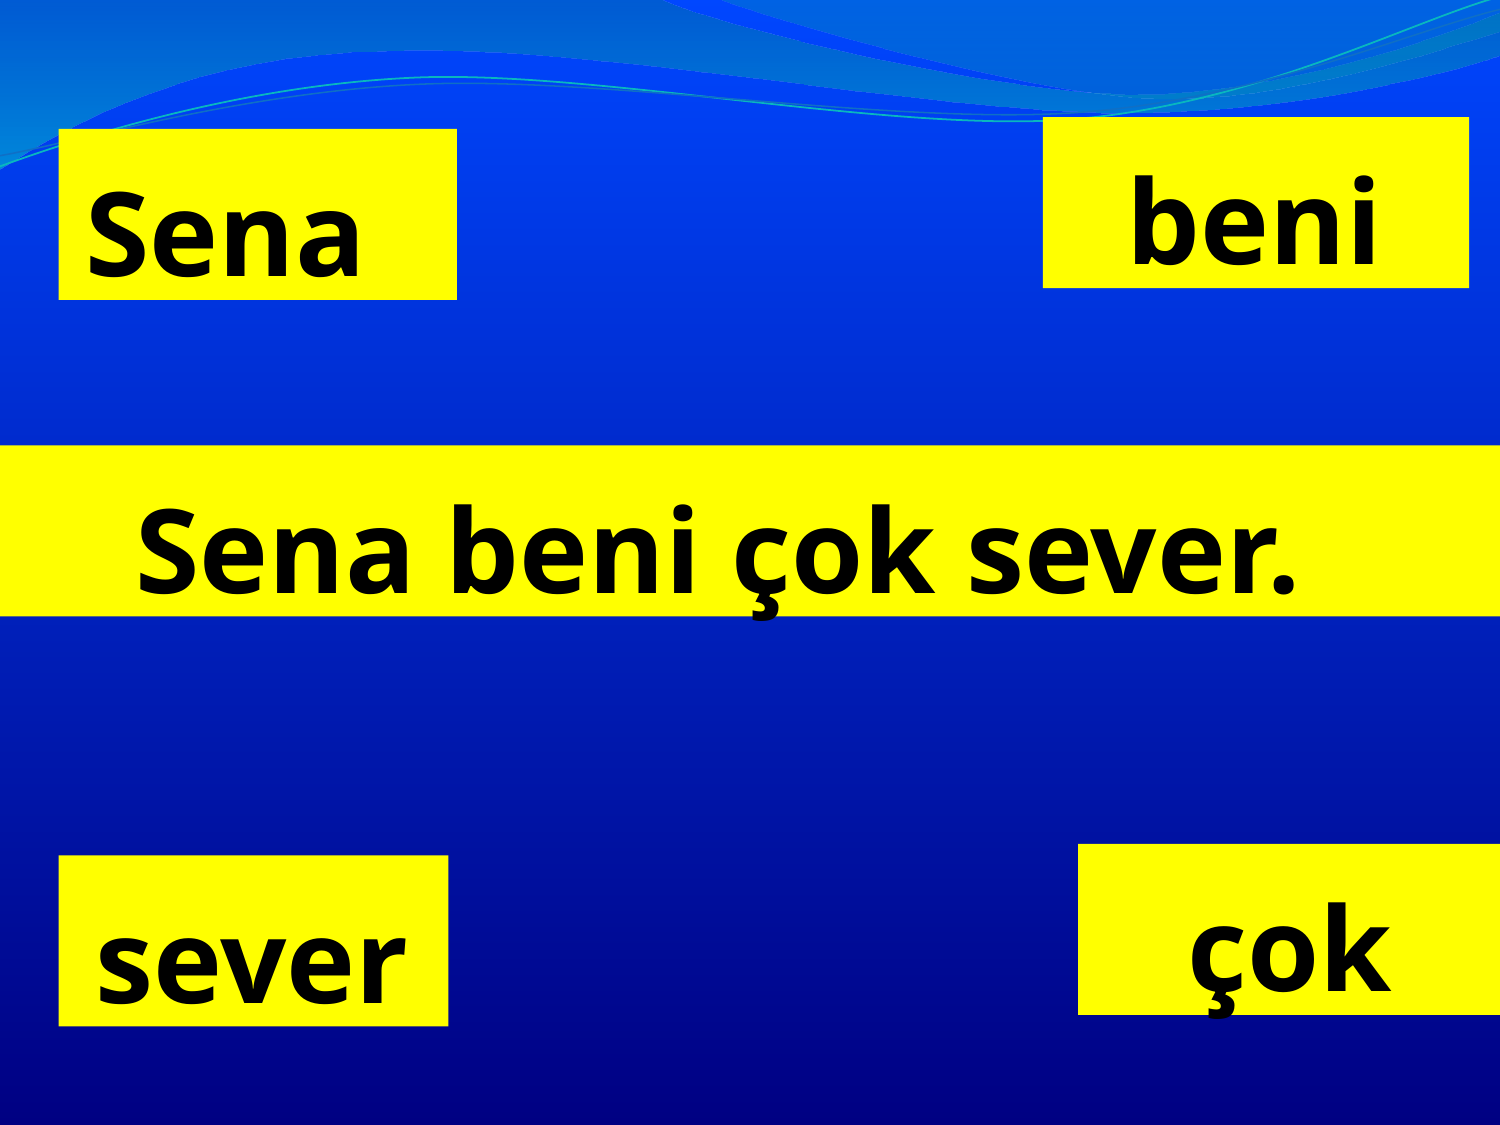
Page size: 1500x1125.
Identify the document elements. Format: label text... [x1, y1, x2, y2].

text_box beni [1042, 117, 1470, 289]
title Sena [58, 128, 458, 301]
text_box Sena beni çok sever. [0, 445, 1500, 617]
text_box çok [1078, 843, 1500, 1015]
text_box sever [58, 855, 449, 1027]
